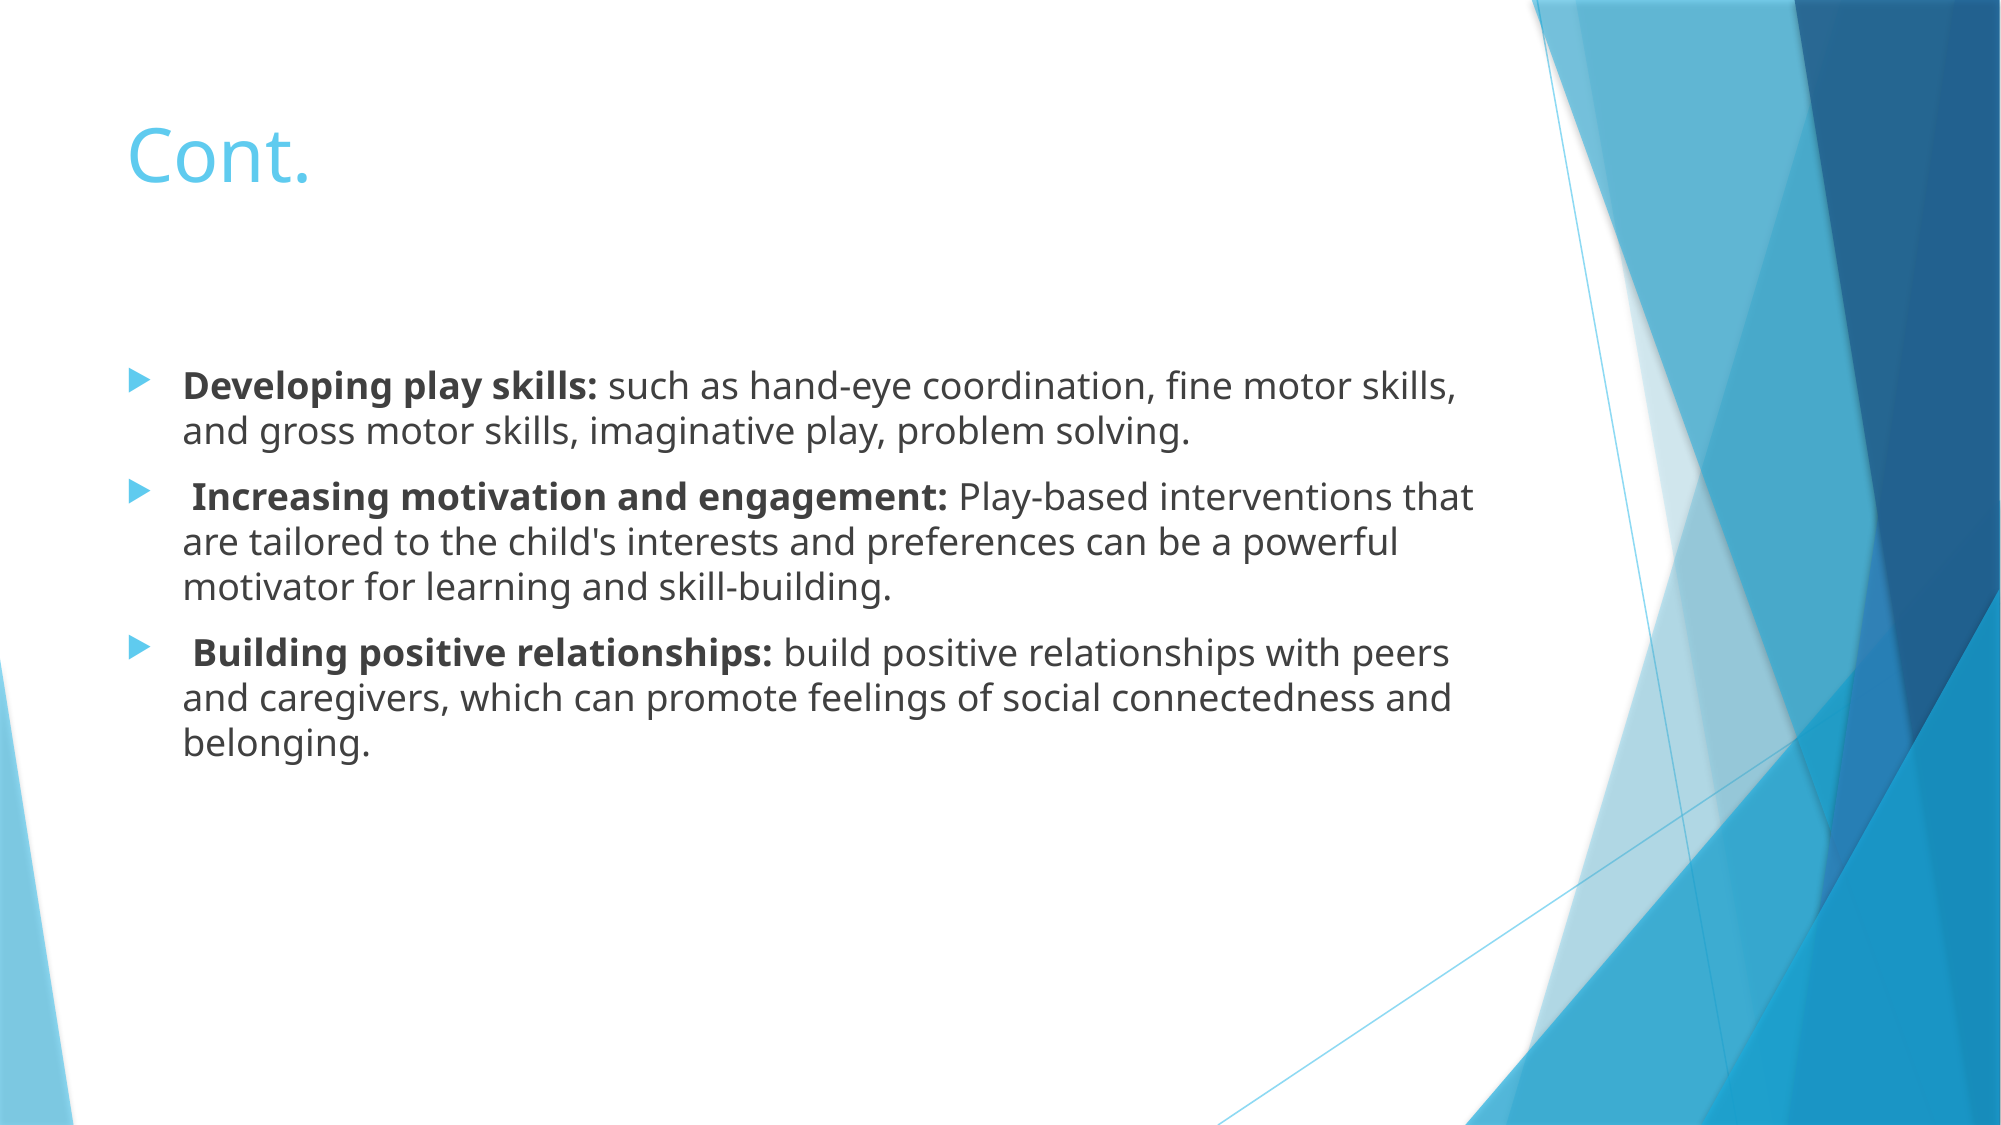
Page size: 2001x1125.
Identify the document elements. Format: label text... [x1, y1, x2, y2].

title Cont. [111, 99, 1522, 317]
list Developing play skills: such as hand-eye coordination, fine motor skills, and gross motor skills, imaginative play, problem solving. Increasing motivation and engagement: Play-based interventions that are tailored to the child's interests and preferences can be a powerful motivator for learning and skill-building. Building positive relationships: build positive relationships with peers and caregivers, which can promote feelings of social connectedness and belonging. [111, 354, 1522, 992]
